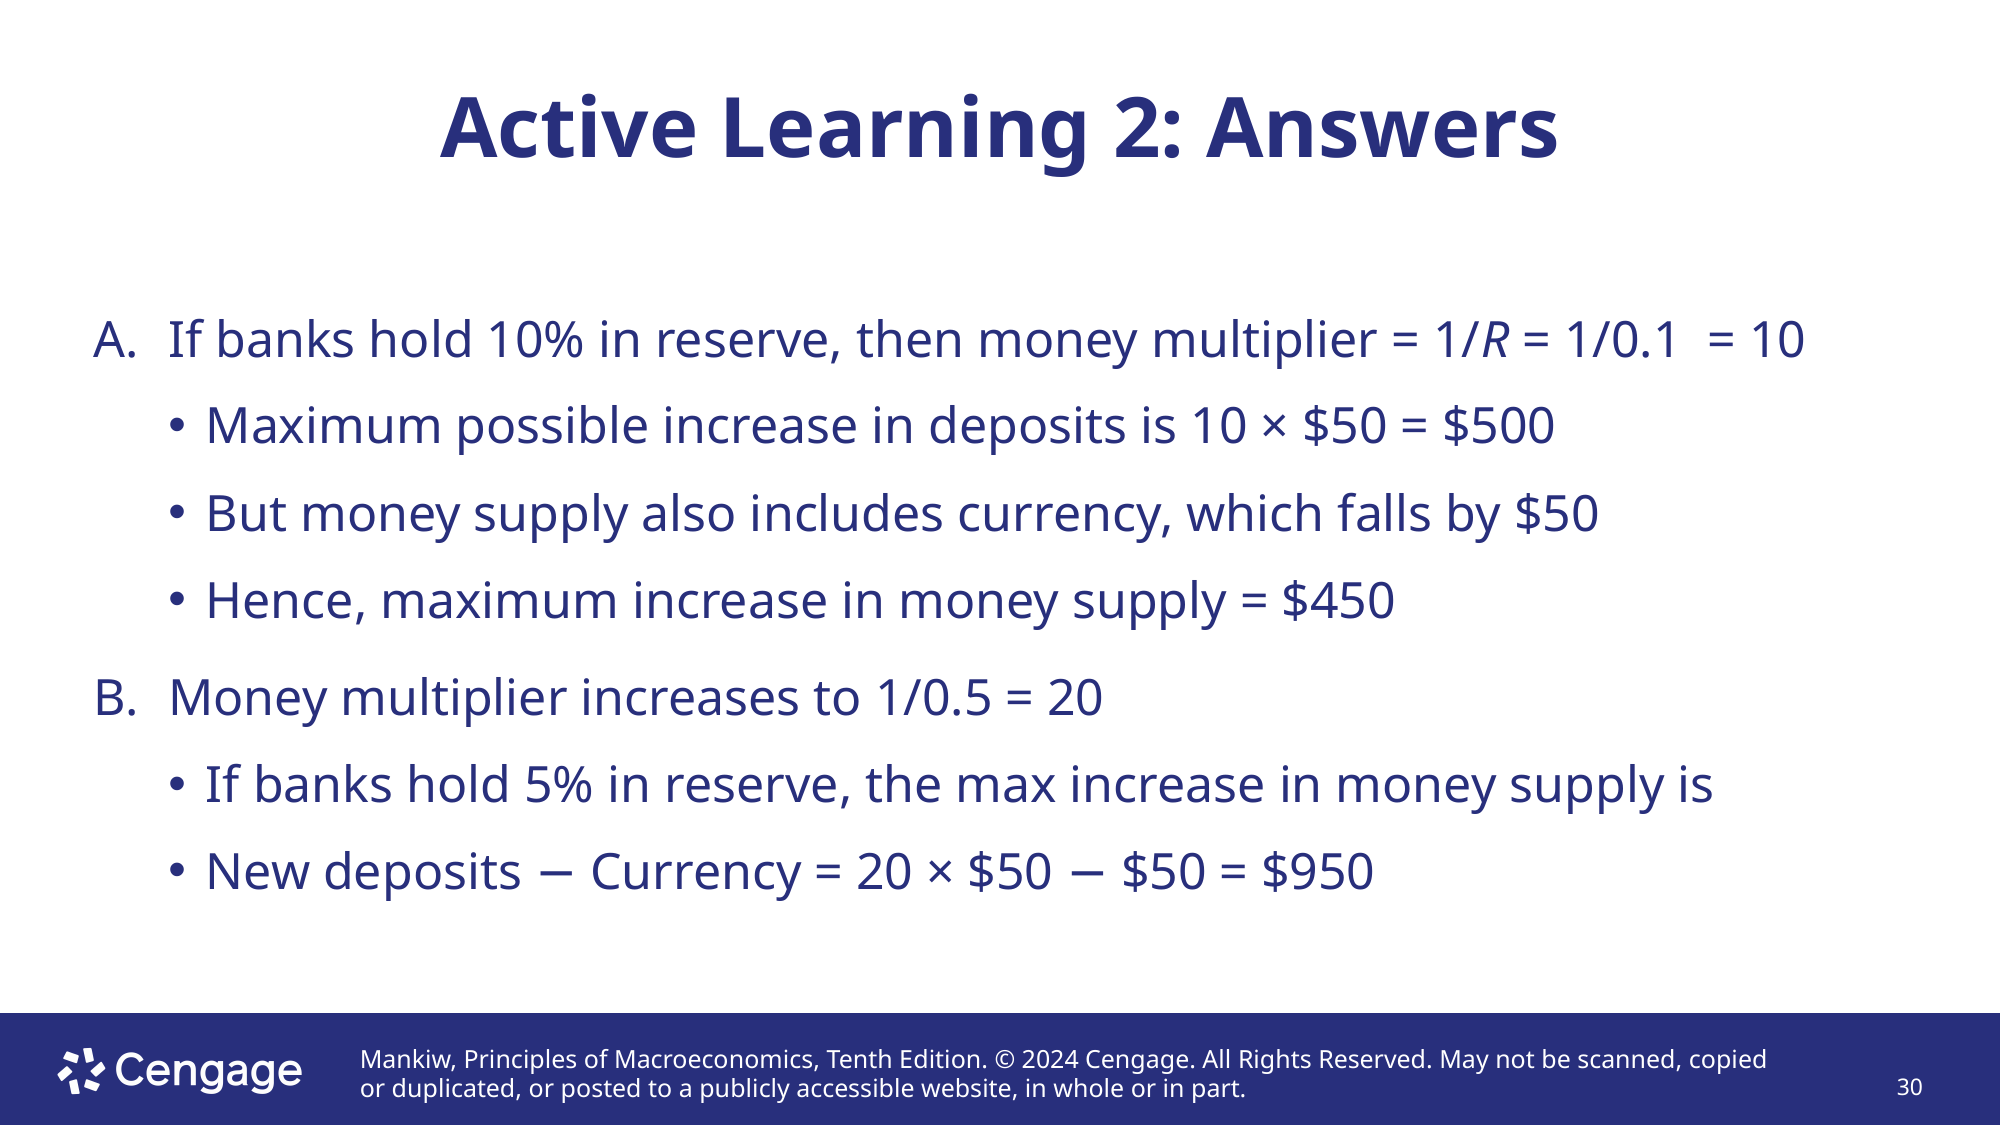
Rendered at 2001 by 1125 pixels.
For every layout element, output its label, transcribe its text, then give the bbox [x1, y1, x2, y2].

list If banks hold 10% in reserve, then money multiplier = 1/R = 1/0.1 = 10 Maximum possible increase in deposits is 10 × $50 = $500 But money supply also includes currency, which falls by $50 Hence, maximum increase in money supply = $450 Money multiplier increases to 1/0.5 = 20 If banks hold 5% in reserve, the max increase in money supply is New deposits − Currency = 20 × $50 − $50 = $950 [78, 299, 1923, 1014]
picture [30, 1020, 329, 1122]
title Active Learning 2: Answers [78, 77, 1923, 278]
